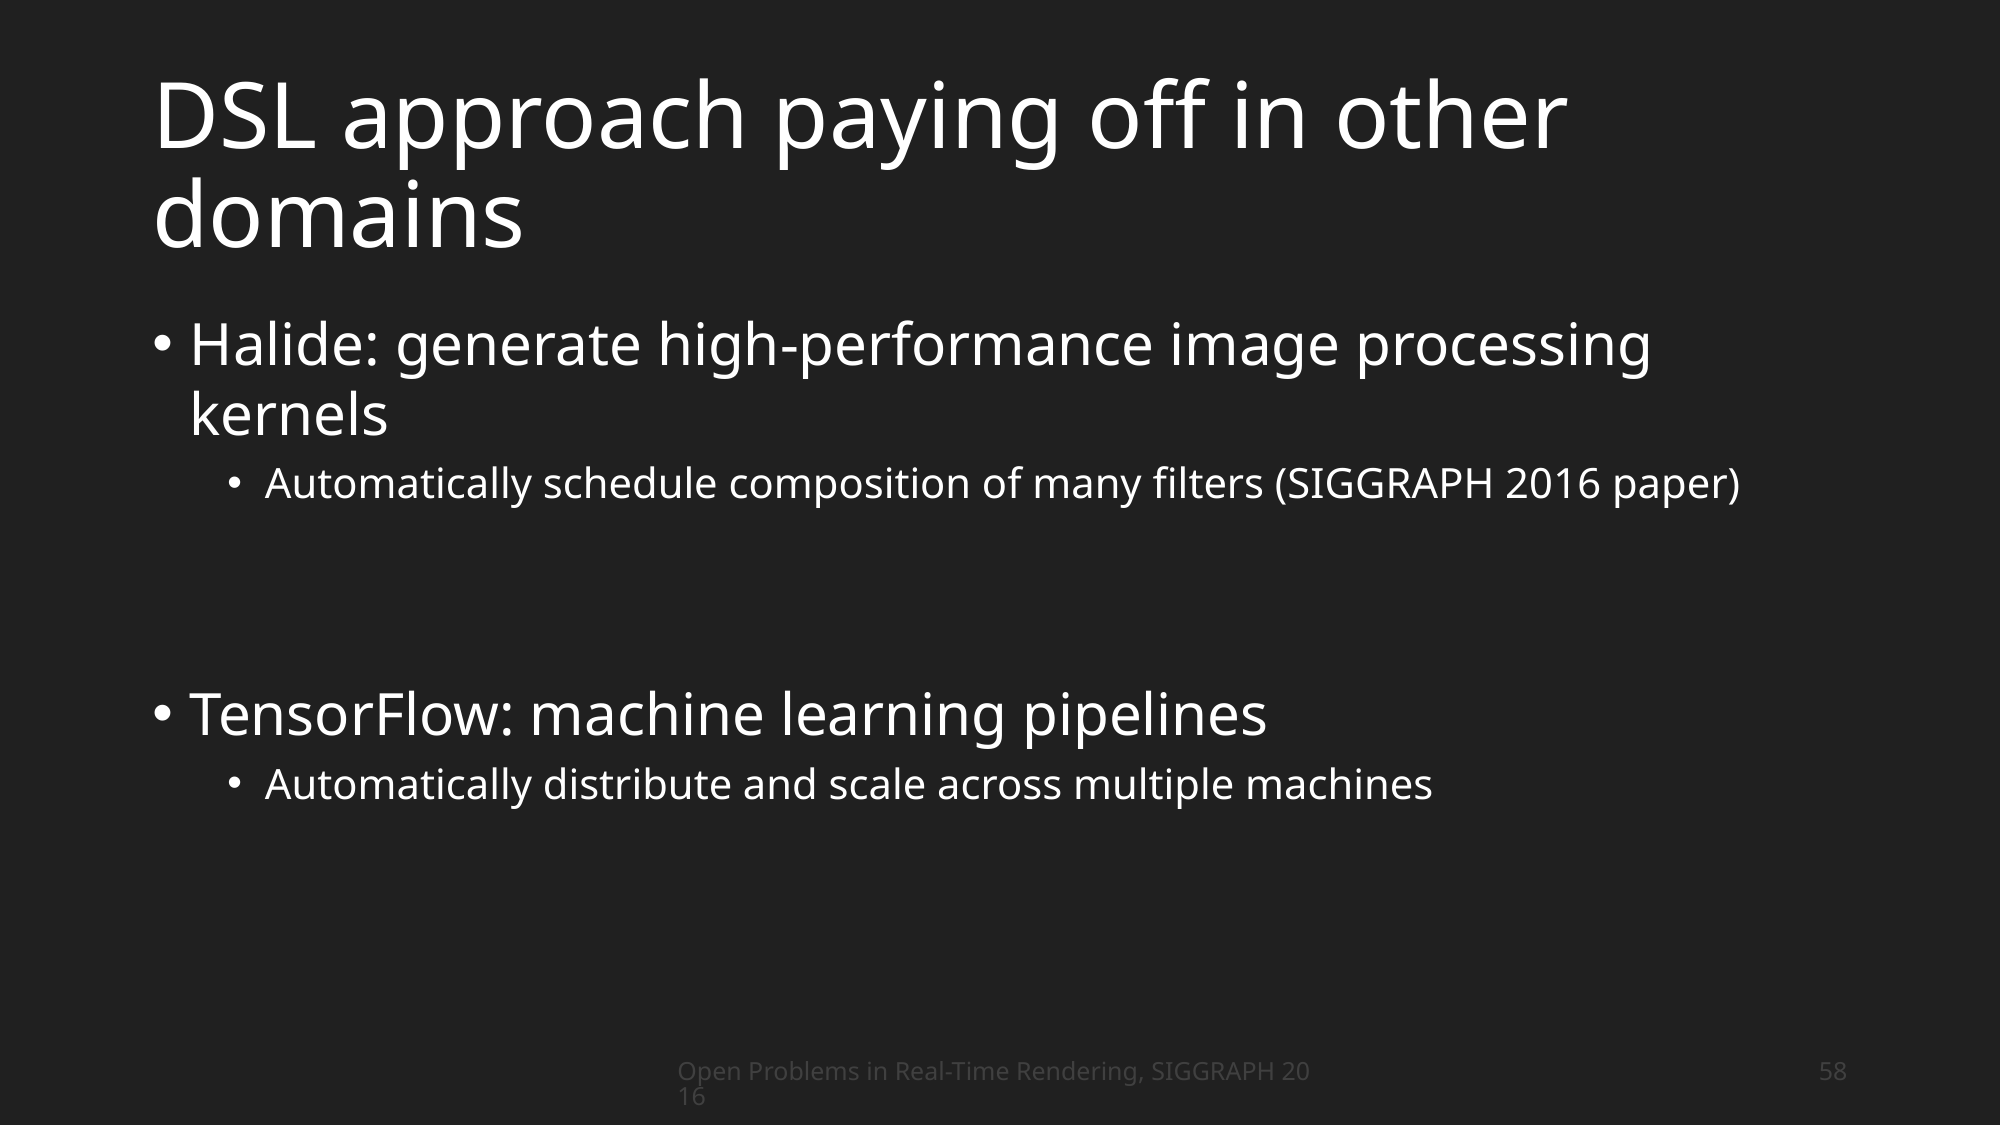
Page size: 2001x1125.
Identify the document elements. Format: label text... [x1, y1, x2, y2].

footer Open Problems in Real-Time Rendering, SIGGRAPH 2016 [662, 1042, 1338, 1103]
list Halide: generate high-performance image processing kernels Automatically schedule composition of many filters (SIGGRAPH 2016 paper) TensorFlow: machine learning pipelines Automatically distribute and scale across multiple machines [137, 299, 1863, 1014]
title DSL approach paying off in other domains [137, 59, 1863, 278]
slide_number 58 [1412, 1042, 1863, 1103]
